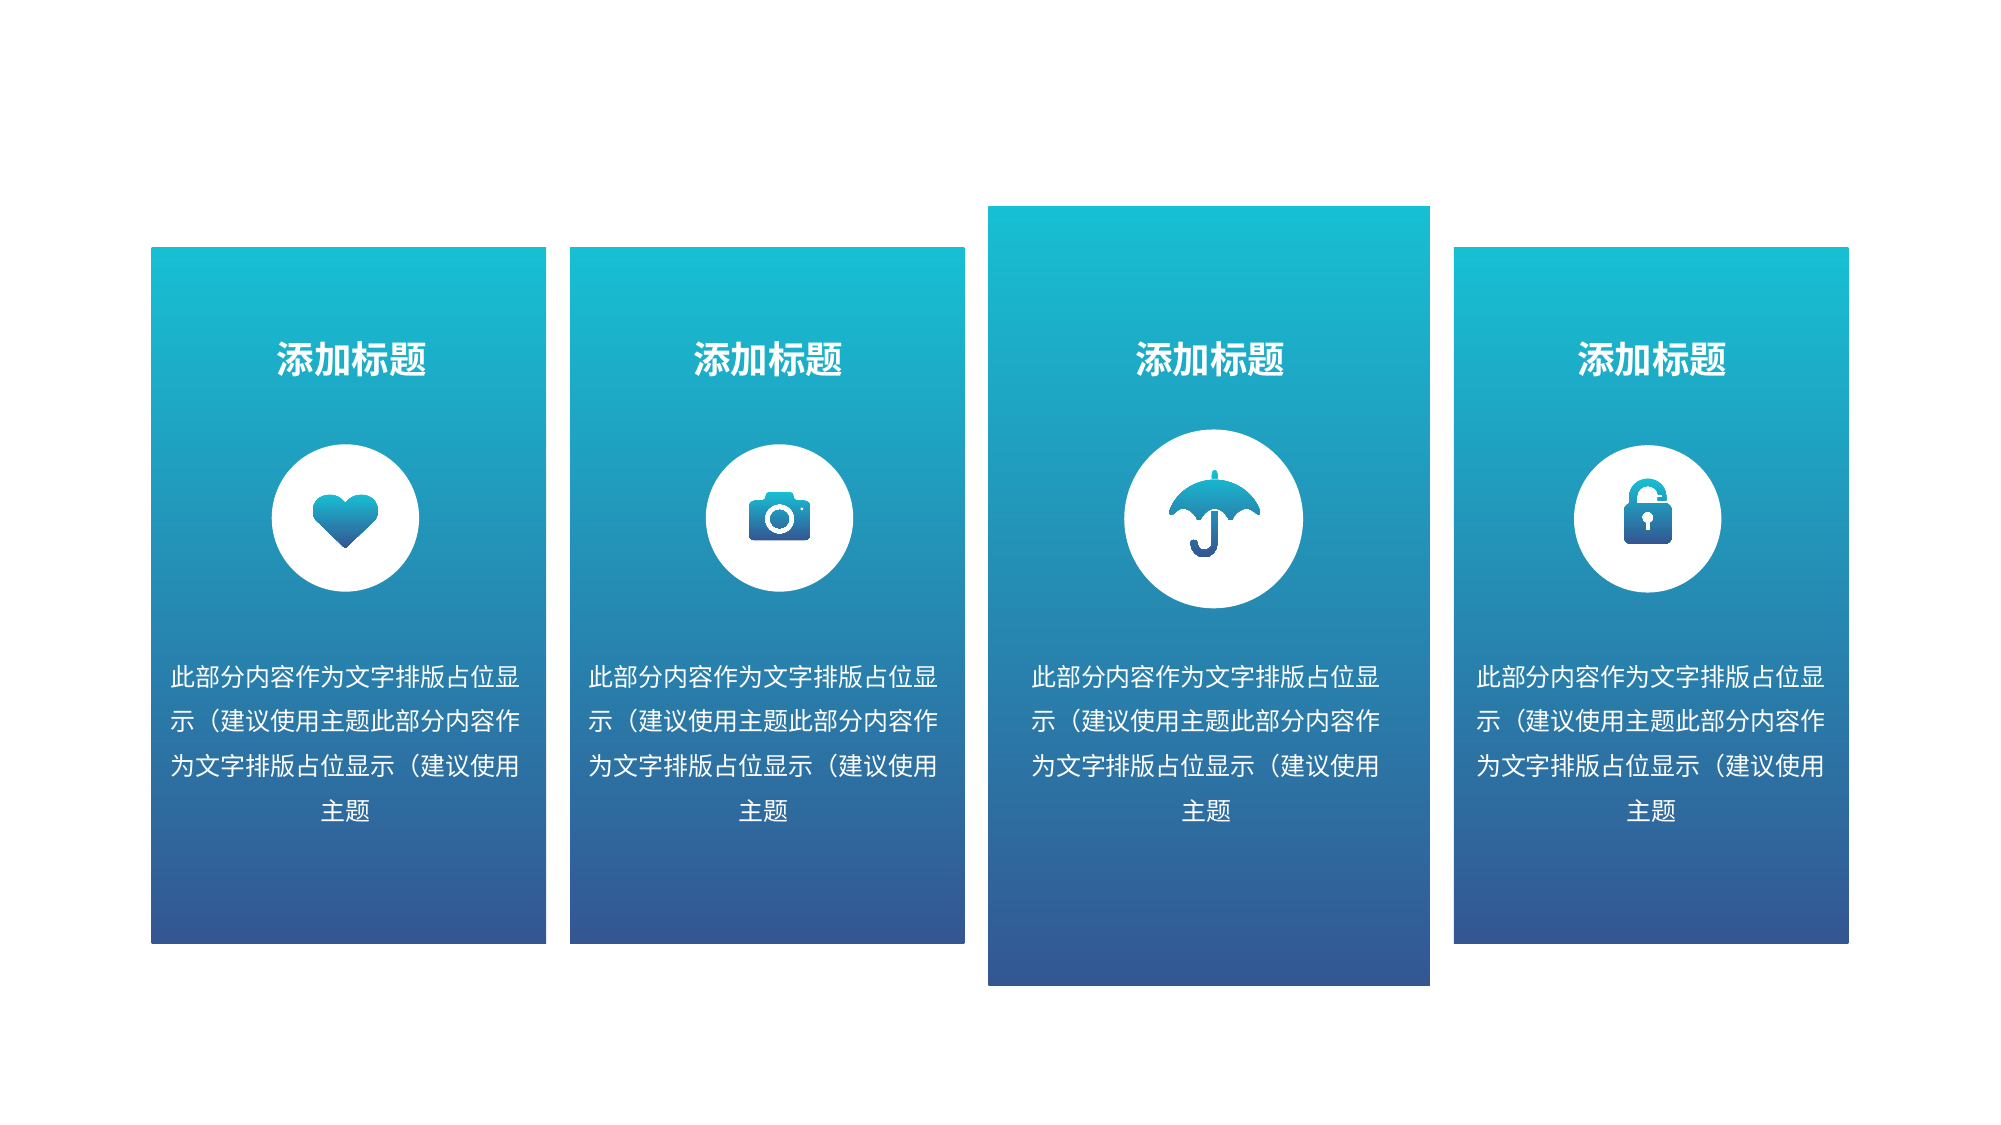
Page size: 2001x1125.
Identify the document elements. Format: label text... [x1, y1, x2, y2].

text_box 此部分内容作为文字排版占位显示（建议使用主题此部分内容作为文字排版占位显示（建议使用主题 [570, 638, 958, 878]
text_box 添加标题 [1555, 328, 1749, 389]
text_box [1623, 478, 1672, 545]
text_box 此部分内容作为文字排版占位显示（建议使用主题此部分内容作为文字排版占位显示（建议使用主题 [1012, 638, 1400, 878]
text_box 添加标题 [671, 328, 865, 389]
text_box [270, 443, 421, 593]
text_box [704, 443, 855, 593]
text_box [1453, 247, 1849, 945]
text_box 此部分内容作为文字排版占位显示（建议使用主题此部分内容作为文字排版占位显示（建议使用主题 [151, 638, 540, 878]
text_box [312, 494, 378, 549]
text_box [151, 247, 547, 945]
text_box [1168, 469, 1261, 520]
text_box [1123, 428, 1305, 610]
text_box [748, 491, 811, 541]
text_box [569, 247, 965, 945]
text_box 此部分内容作为文字排版占位显示（建议使用主题此部分内容作为文字排版占位显示（建议使用主题 [1457, 638, 1845, 878]
text_box 添加标题 [255, 328, 449, 389]
text_box [987, 205, 1431, 986]
text_box [1572, 444, 1723, 594]
text_box 添加标题 [1114, 328, 1307, 389]
text_box [1190, 511, 1218, 558]
